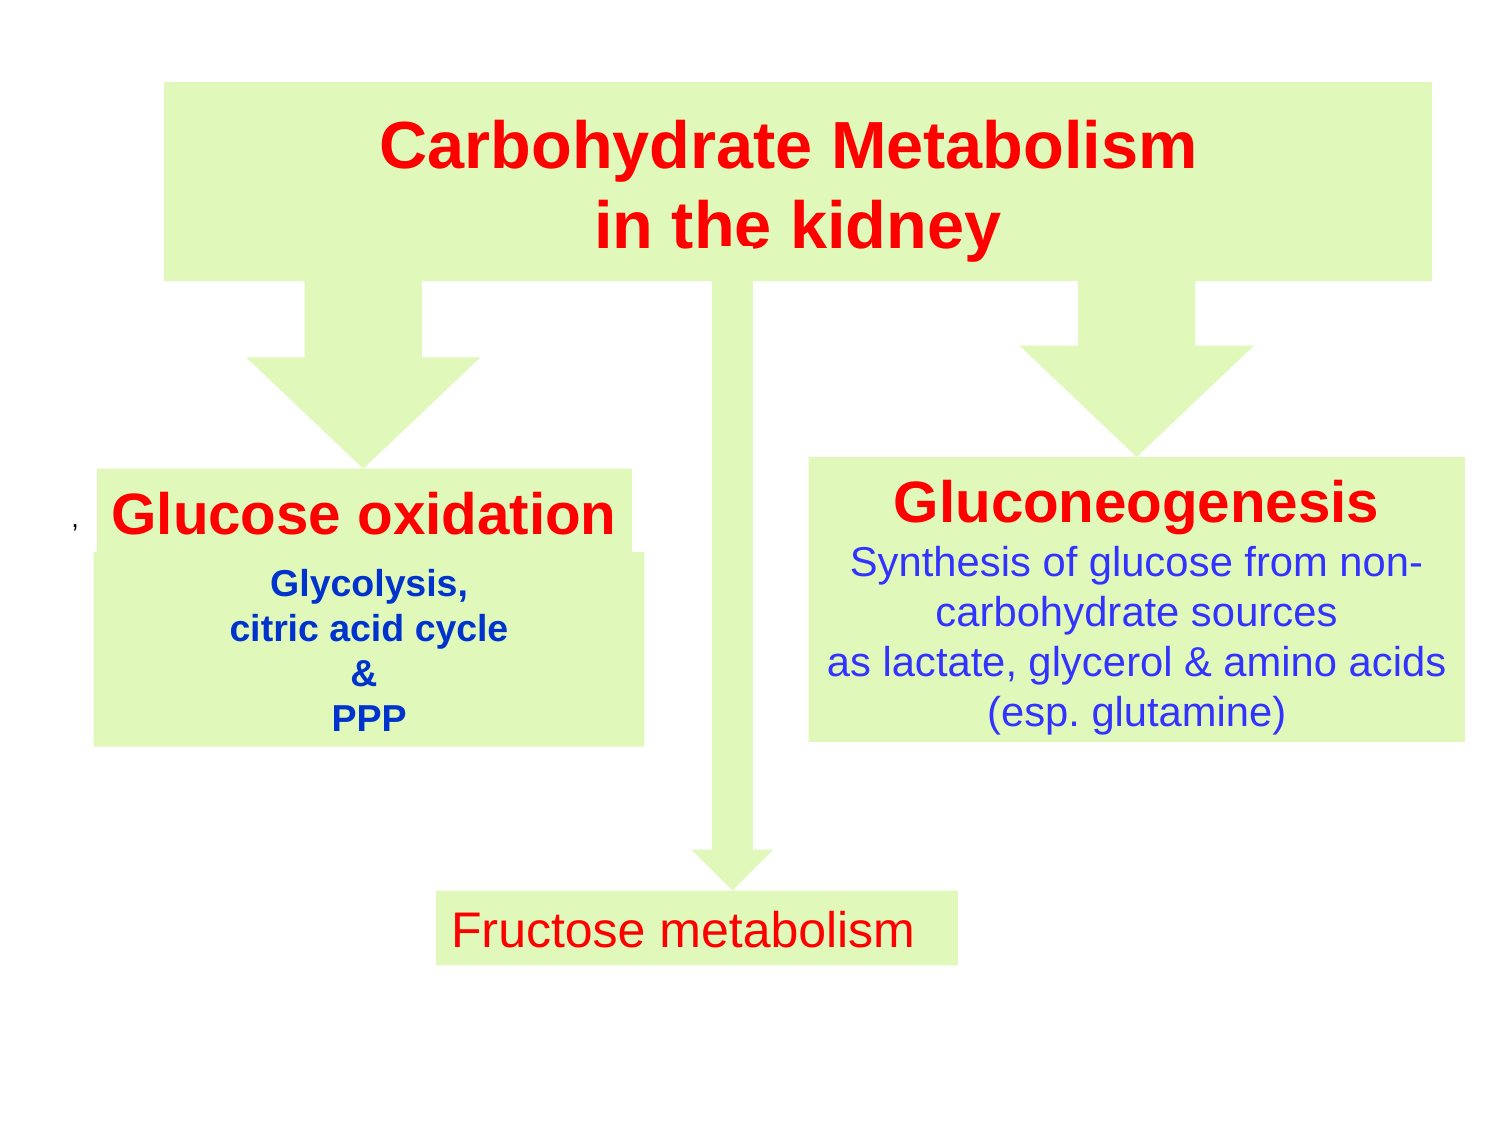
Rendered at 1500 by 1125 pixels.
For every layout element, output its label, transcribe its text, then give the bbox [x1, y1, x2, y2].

text_box [689, 243, 776, 893]
text_box Carbohydrate Metabolism in the kidney [164, 82, 1432, 282]
text_box , [56, 492, 102, 573]
text_box [1017, 232, 1256, 459]
text_box [244, 243, 483, 471]
text_box Glycolysis, citric acid cycle & PPP [93, 551, 645, 747]
text_box Gluconeogenesis Synthesis of glucose from non-carbohydrate sources as lactate, glycerol & amino acids (esp. glutamine) [808, 457, 1465, 742]
text_box Glucose oxidation [96, 468, 632, 554]
text_box Fructose metabolism [436, 890, 958, 966]
